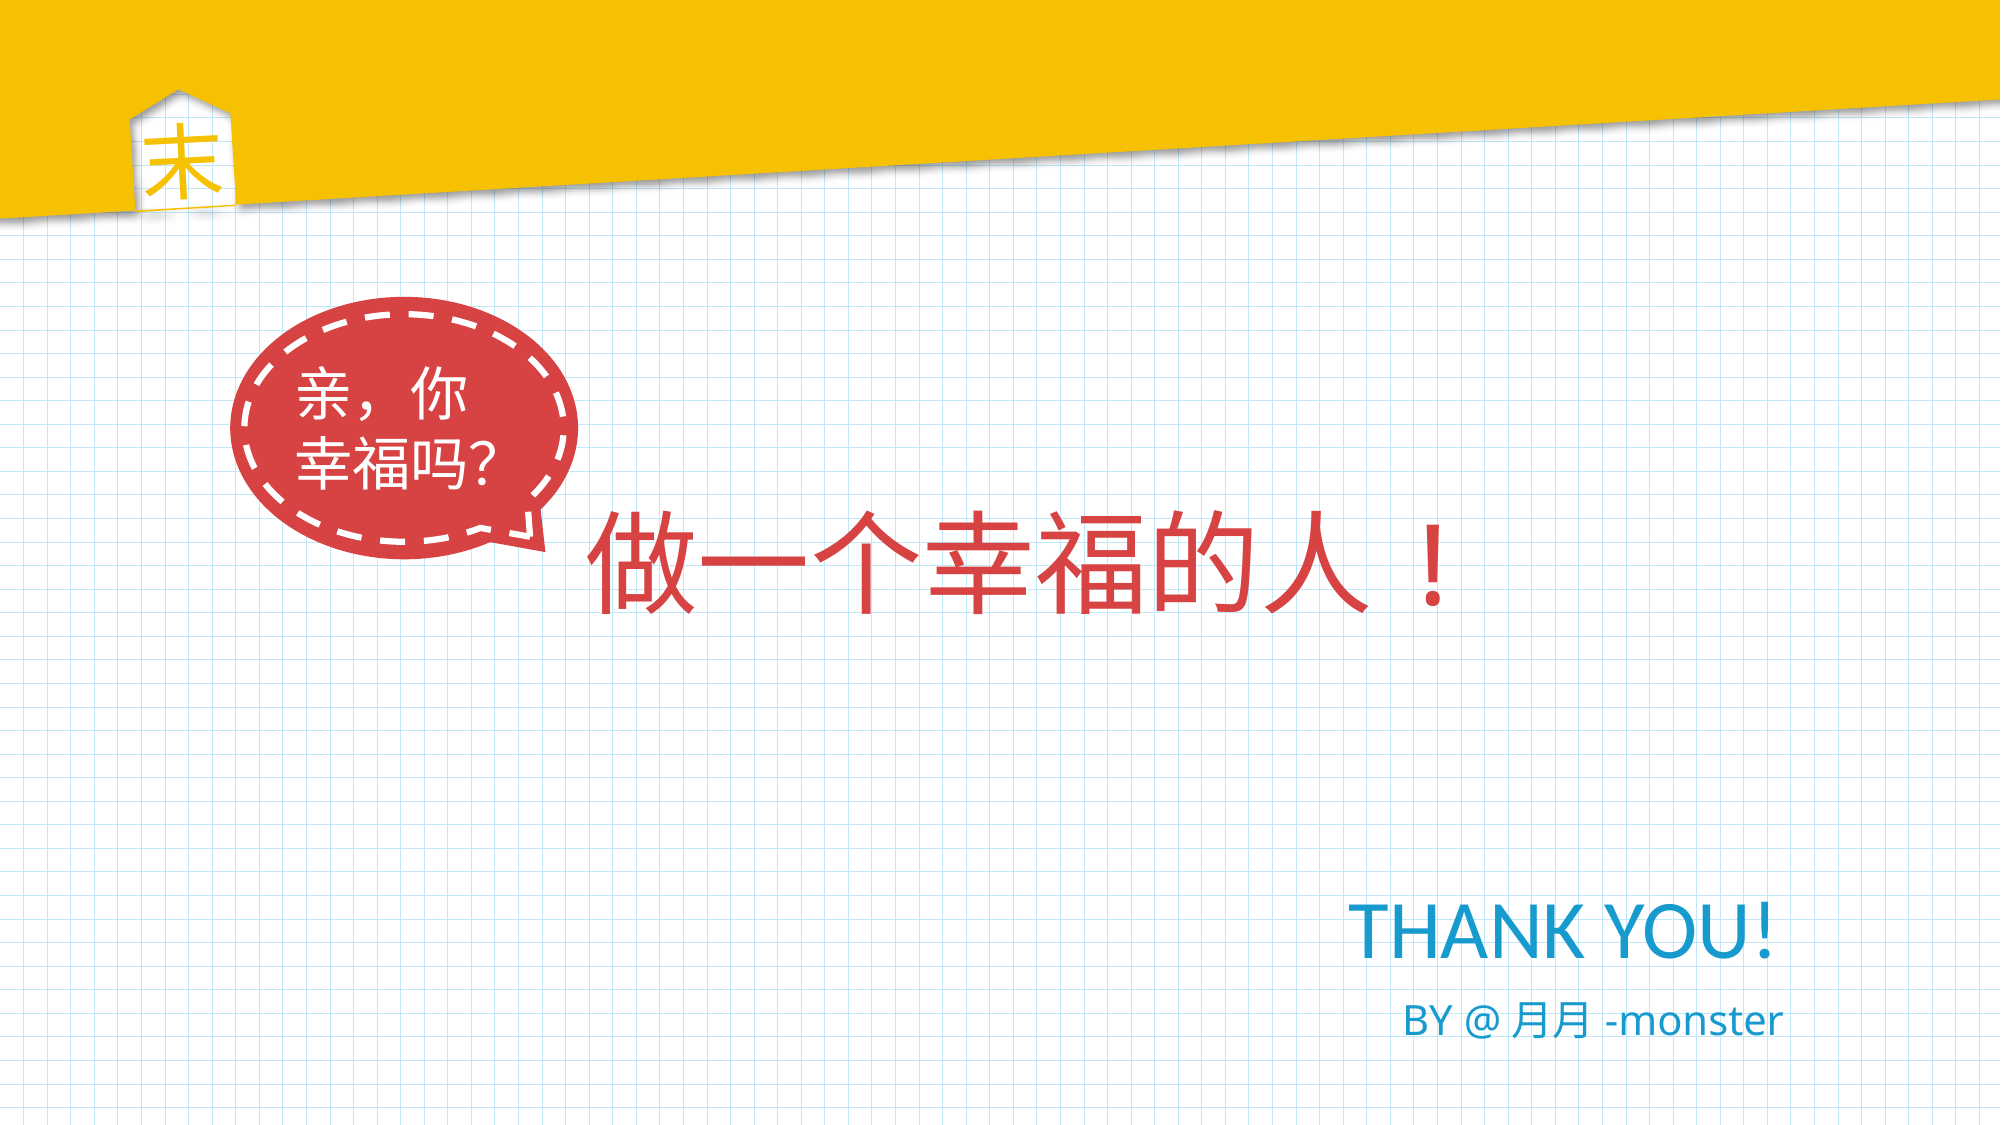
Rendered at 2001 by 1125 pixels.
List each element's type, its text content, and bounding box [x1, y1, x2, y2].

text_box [1331, 867, 1796, 1052]
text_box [230, 296, 579, 560]
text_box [0, 0, 2000, 219]
text_box 做一个幸福的人! [570, 486, 1642, 636]
